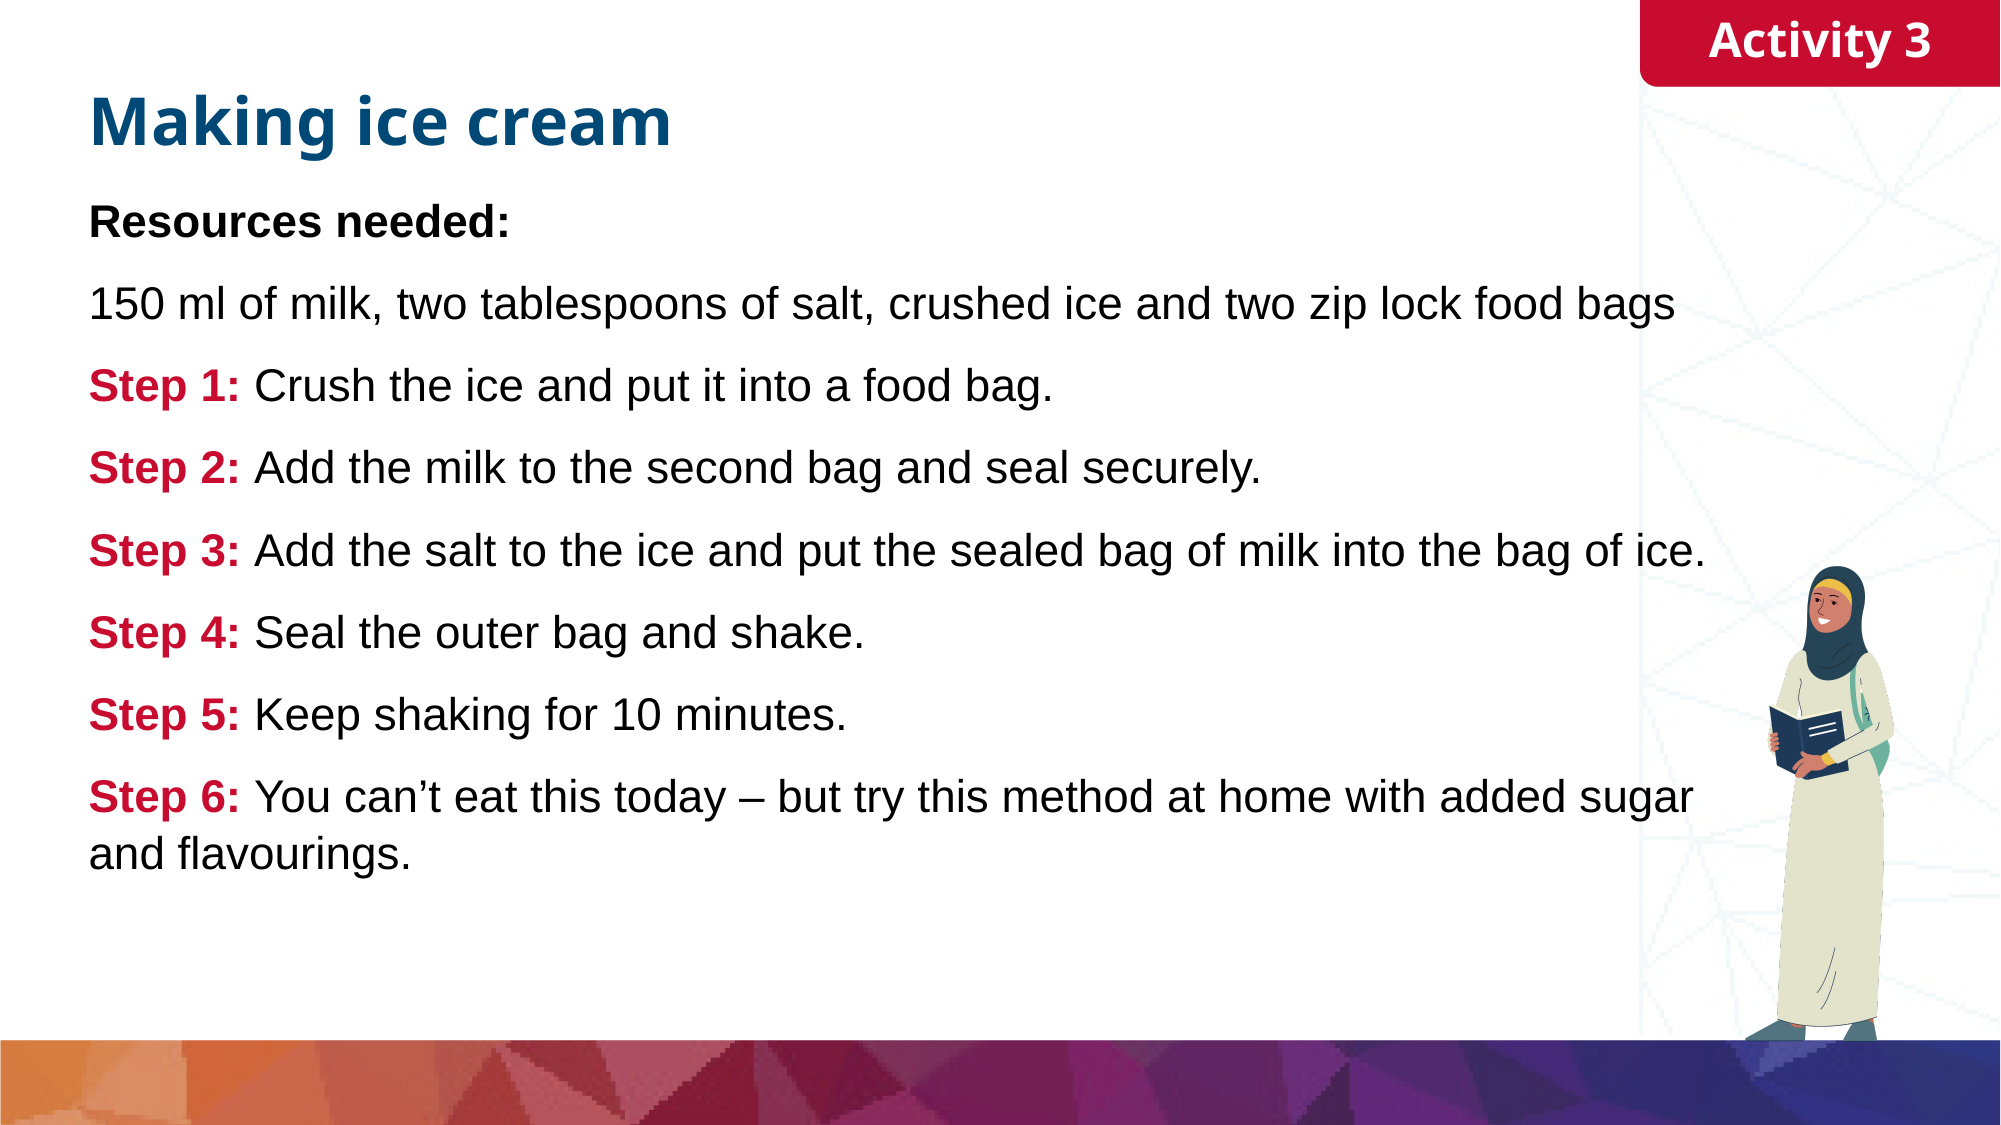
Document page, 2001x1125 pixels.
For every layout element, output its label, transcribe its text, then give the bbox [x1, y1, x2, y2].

title Making ice cream [88, 88, 1565, 161]
picture [0, 0, 2001, 1125]
list Resources needed: 150 ml of milk, two tablespoons of salt, crushed ice and two zip lock food bags Step 1: Crush the ice and put it into a food bag. Step 2: Add the milk to the second bag and seal securely. Step 3: Add the salt to the ice and put the sealed bag of milk into the bag of ice. Step 4: Seal the outer bag and shake. Step 5: Keep shaking for 10 minutes. Step 6: You can’t eat this today – but try this method at home with added sugar and flavourings. [88, 189, 1746, 978]
